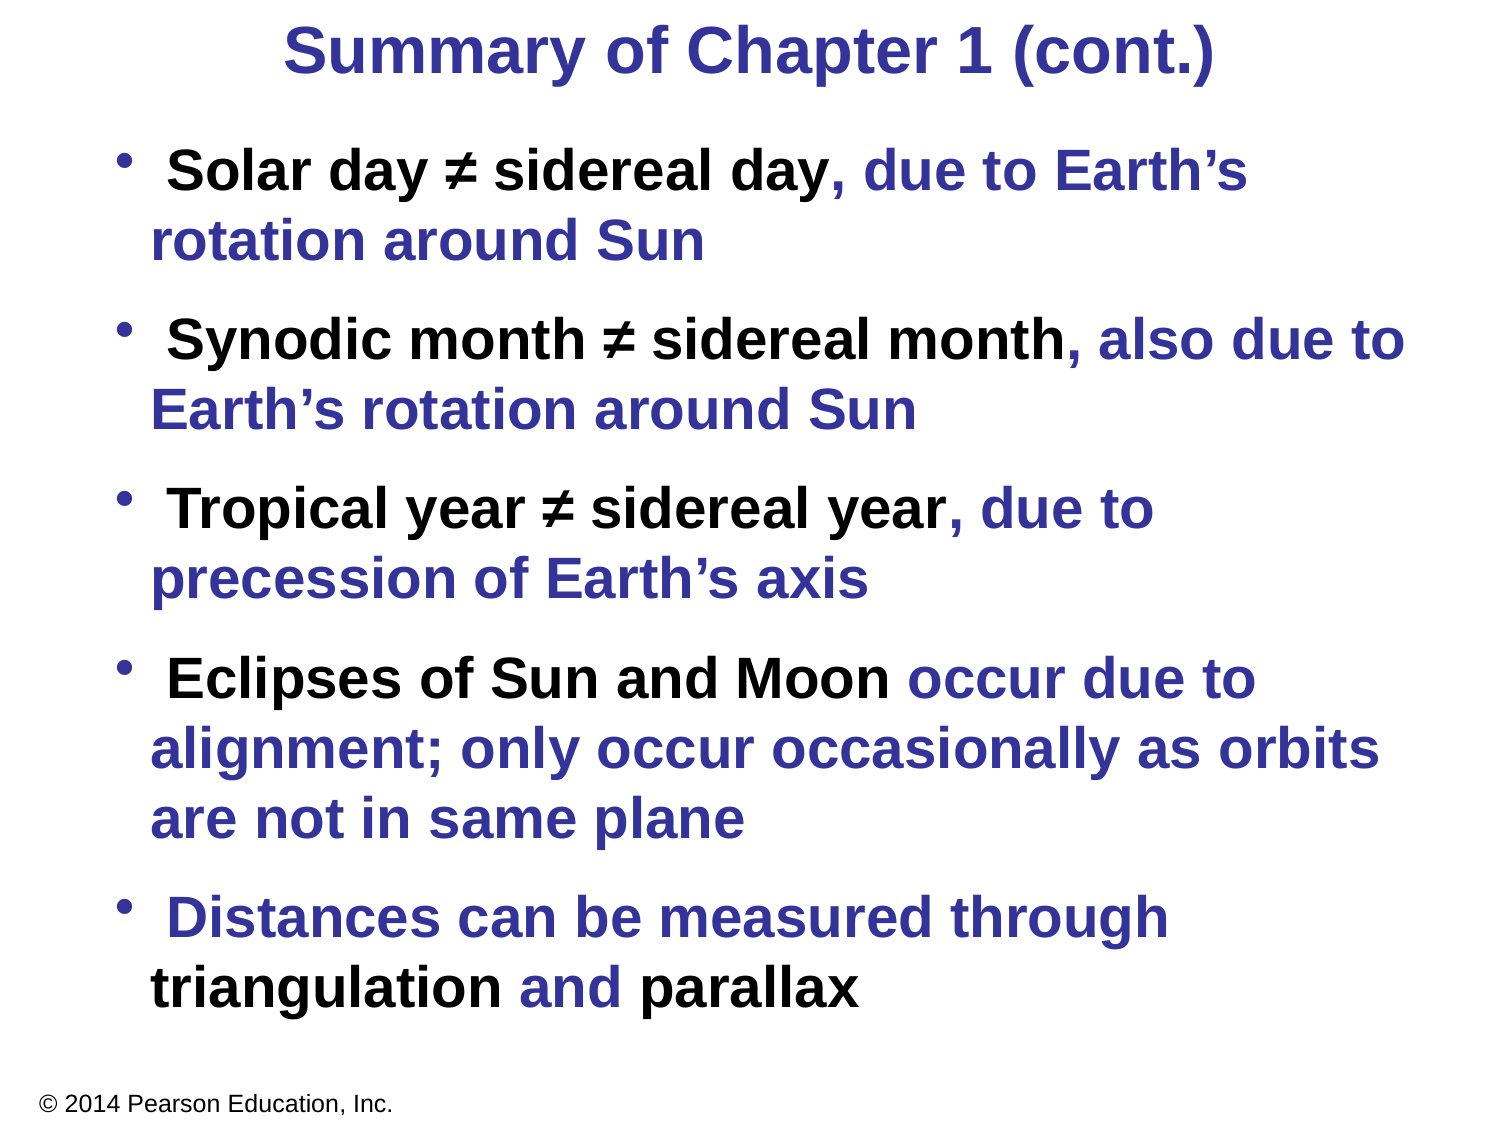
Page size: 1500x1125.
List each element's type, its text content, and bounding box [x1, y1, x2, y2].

text_box Summary of Chapter 1 (cont.) [50, 0, 1450, 95]
text_box Solar day ≠ sidereal day, due to Earth’s rotation around Sun Synodic month ≠ sidereal month, also due to Earth’s rotation around Sun Tropical year ≠ sidereal year, due to precession of Earth’s axis Eclipses of Sun and Moon occur due to alignment; only occur occasionally as orbits are not in same plane Distances can be measured through triangulation and parallax [99, 125, 1425, 1027]
